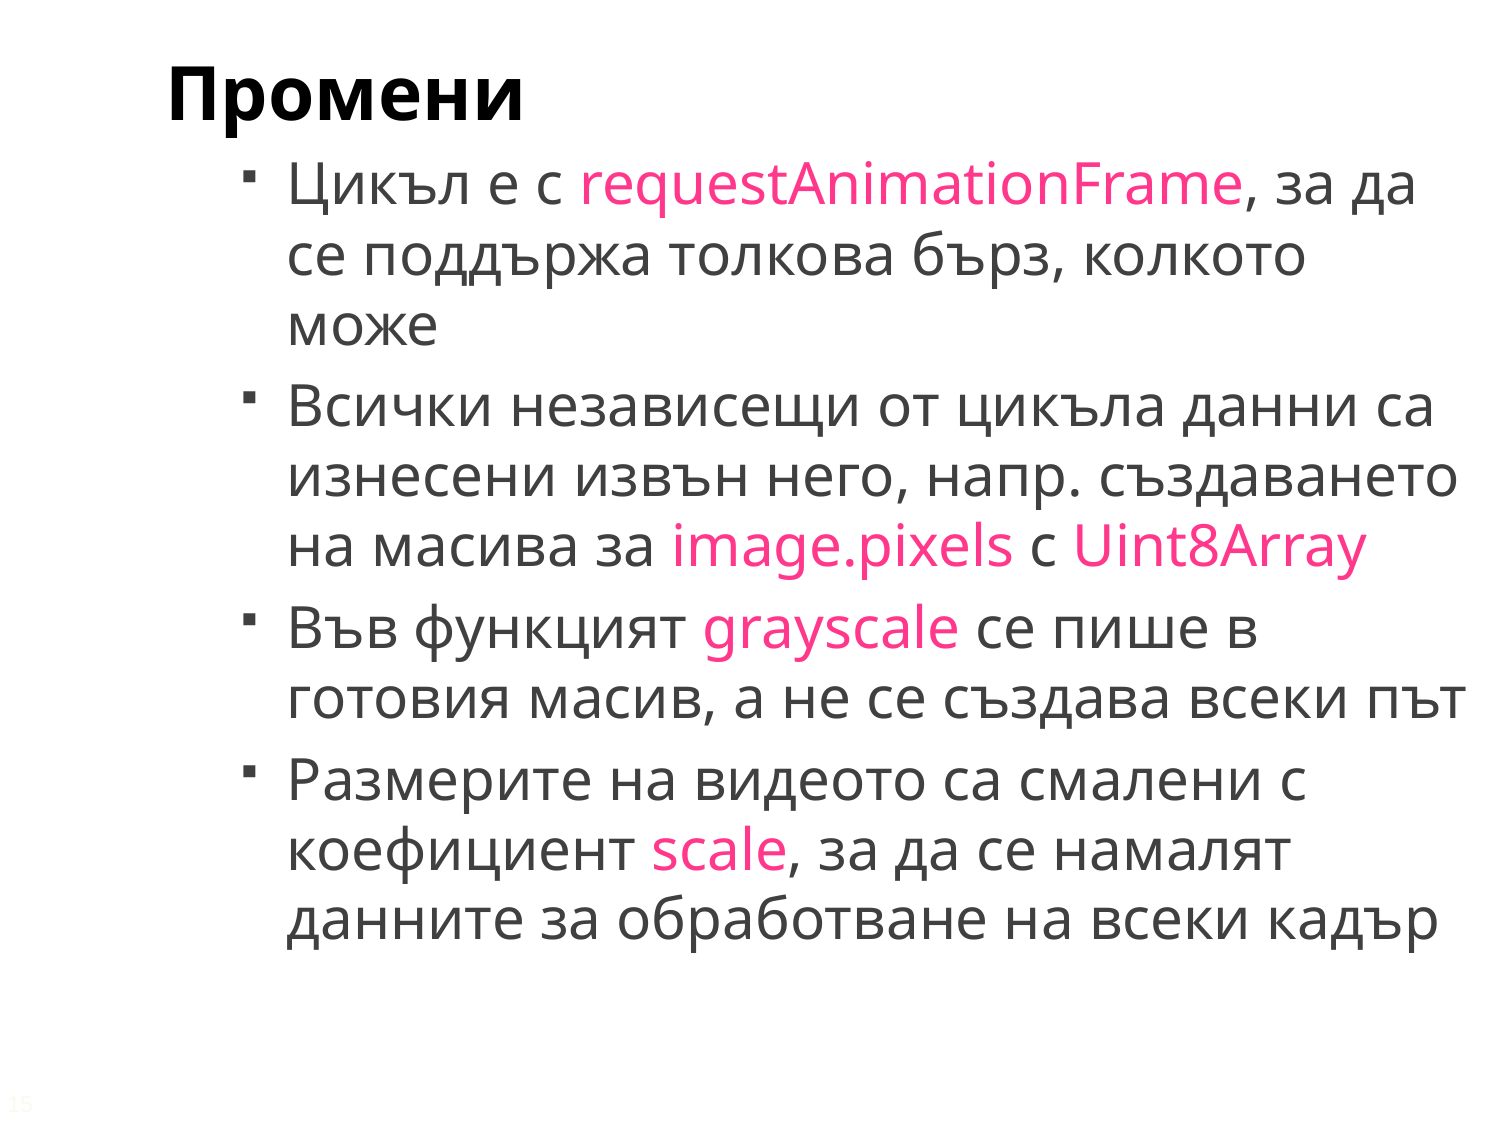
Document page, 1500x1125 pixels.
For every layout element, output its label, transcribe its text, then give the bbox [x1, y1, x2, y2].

list Промени Цикъл е с requestAnimationFrame, за да се поддържа толкова бърз, колкото може Всички независещи от цикъла данни са изнесени извън него, напр. създаването на масива за image.pixels с Uint8Array Във функцият grayscale се пише в готовия масив, а не се създава всеки път Размерите на видеото са смалени с коефициент scale, за да се намалят данните за обработване на всеки кадър [150, 37, 1488, 1113]
